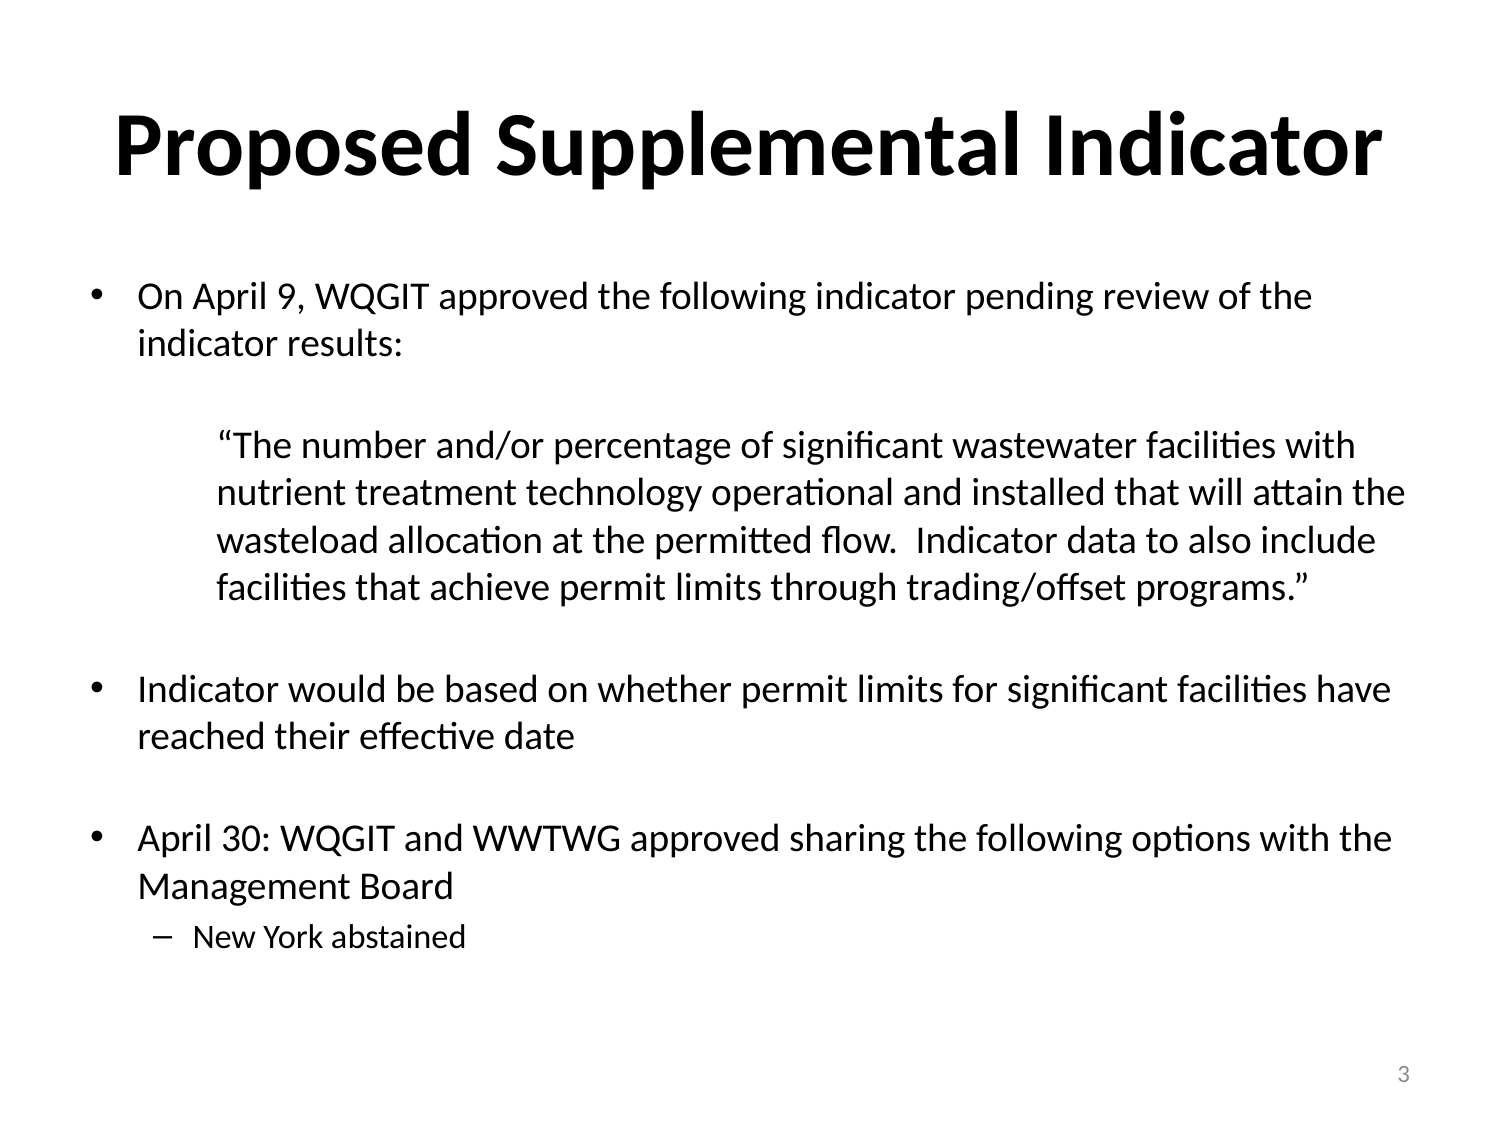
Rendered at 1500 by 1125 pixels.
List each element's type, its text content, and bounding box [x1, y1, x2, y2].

title Proposed Supplemental Indicator [75, 45, 1425, 233]
list On April 9, WQGIT approved the following indicator pending review of the indicator results: “The number and/or percentage of significant wastewater facilities with nutrient treatment technology operational and installed that will attain the wasteload allocation at the permitted flow. Indicator data to also include facilities that achieve permit limits through trading/offset programs.” Indicator would be based on whether permit limits for significant facilities have reached their effective date April 30: WQGIT and WWTWG approved sharing the following options with the Management Board New York abstained [75, 262, 1425, 1005]
slide_number 3 [1074, 1042, 1425, 1103]
